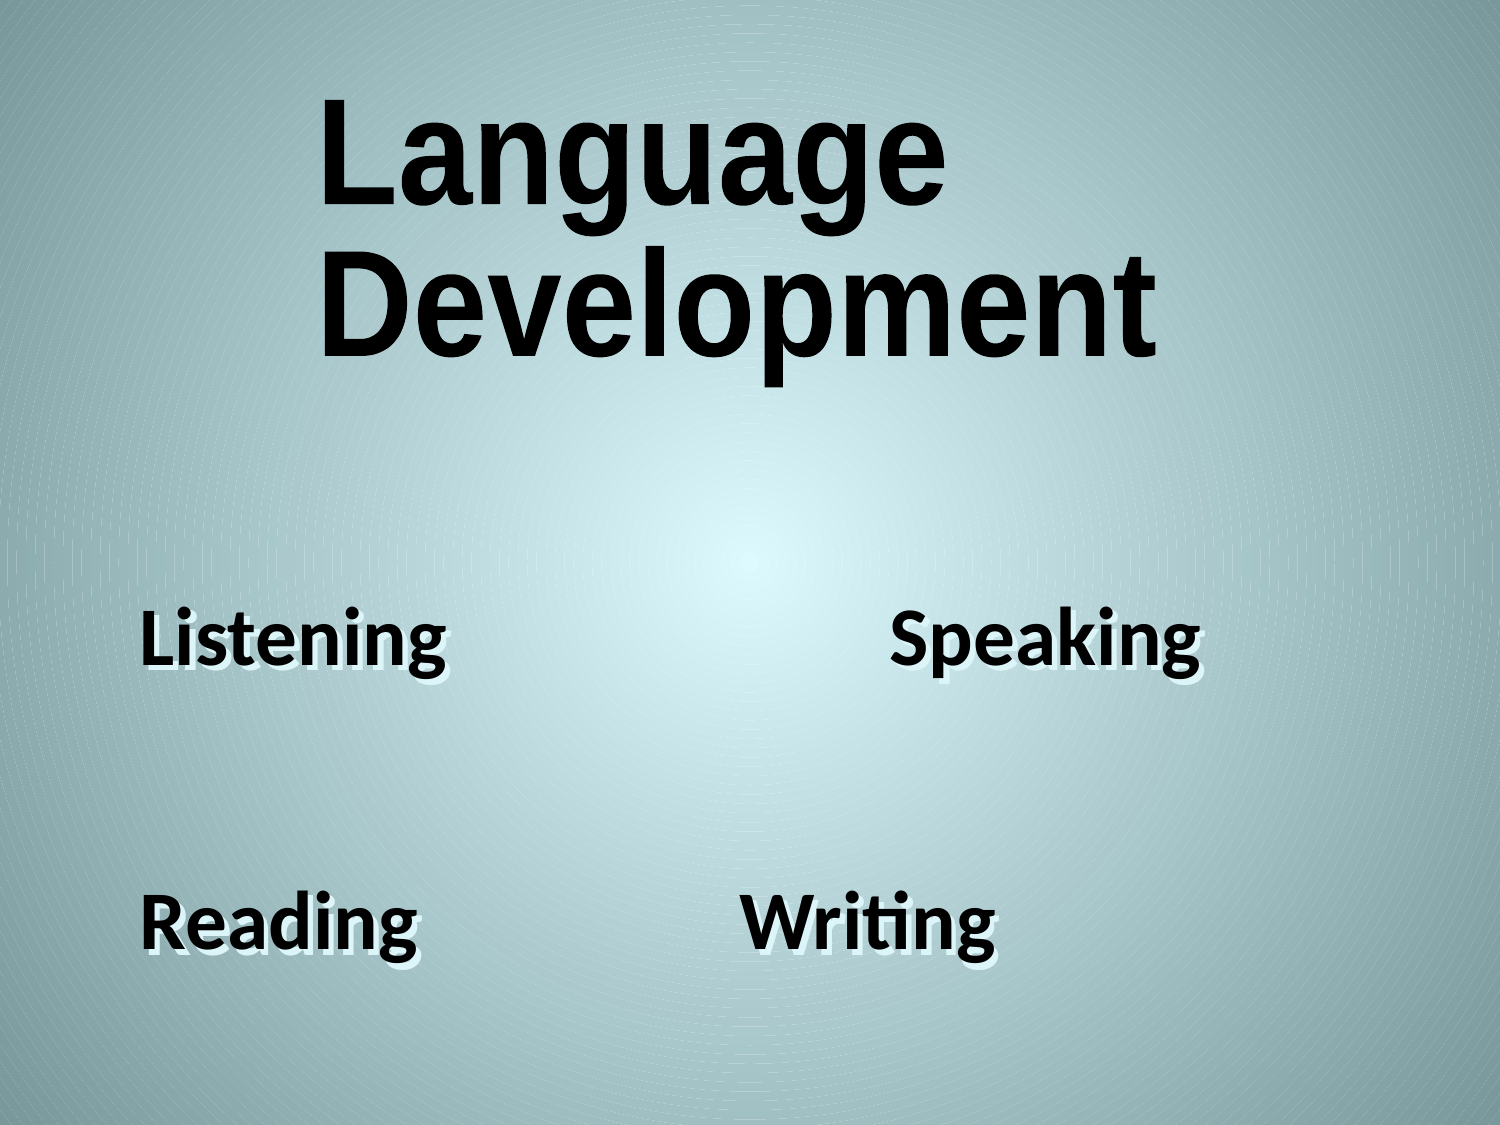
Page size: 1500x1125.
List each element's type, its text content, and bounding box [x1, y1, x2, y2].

text_box Listening Speaking Reading Writing [125, 575, 1363, 974]
